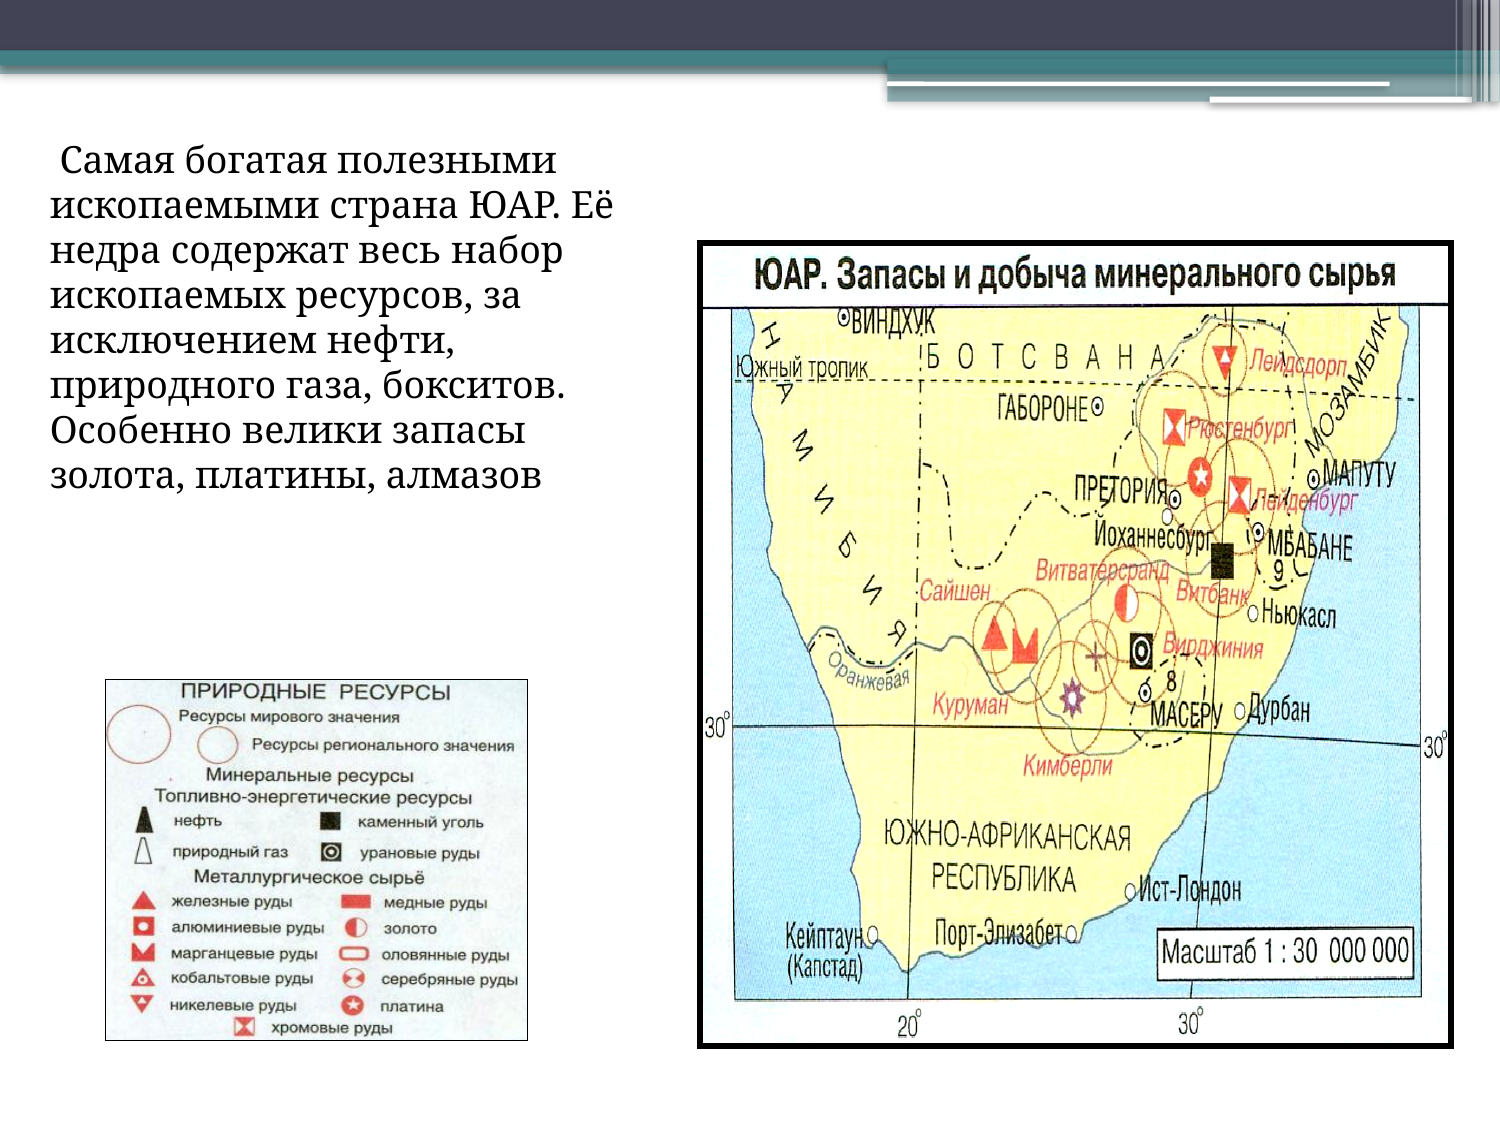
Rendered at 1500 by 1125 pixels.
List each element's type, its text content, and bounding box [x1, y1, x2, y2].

picture [702, 245, 1449, 1044]
picture [105, 679, 528, 1041]
text_box Самая богатая полезными ископаемыми страна ЮАР. Её недра содержат весь набор ископаемых ресурсов, за исключением нефти, природного газа, бокситов. Особенно велики запасы золота, платины, алмазов [35, 128, 680, 504]
